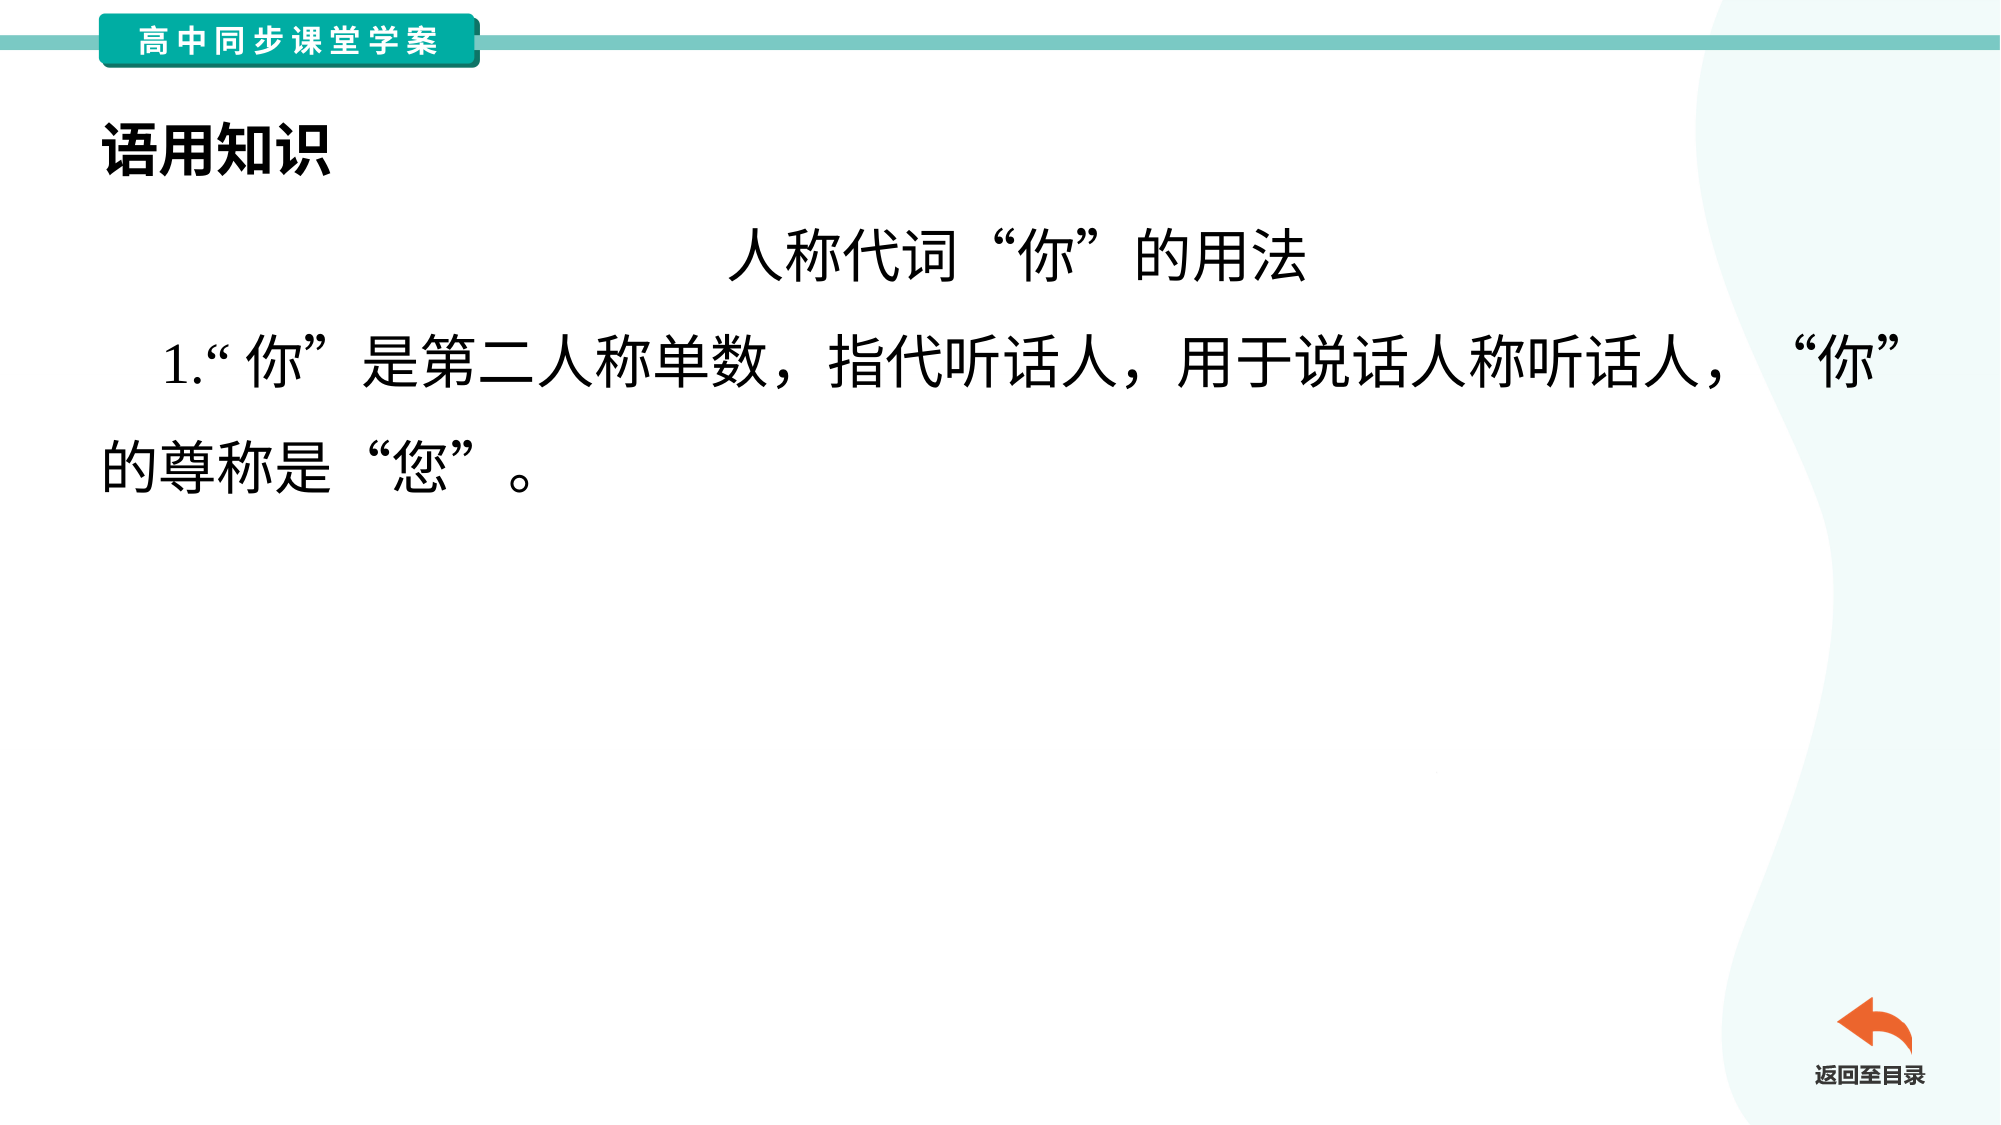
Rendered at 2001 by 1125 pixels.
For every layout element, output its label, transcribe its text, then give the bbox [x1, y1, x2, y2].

picture [0, 0, 2000, 1125]
text_box 语用知识 人称代词“你”的用法 1.“你”是第二人称单数，指代听话人，用于说话人称听话人，“你” 的尊称是“您”。 [100, 76, 1899, 502]
